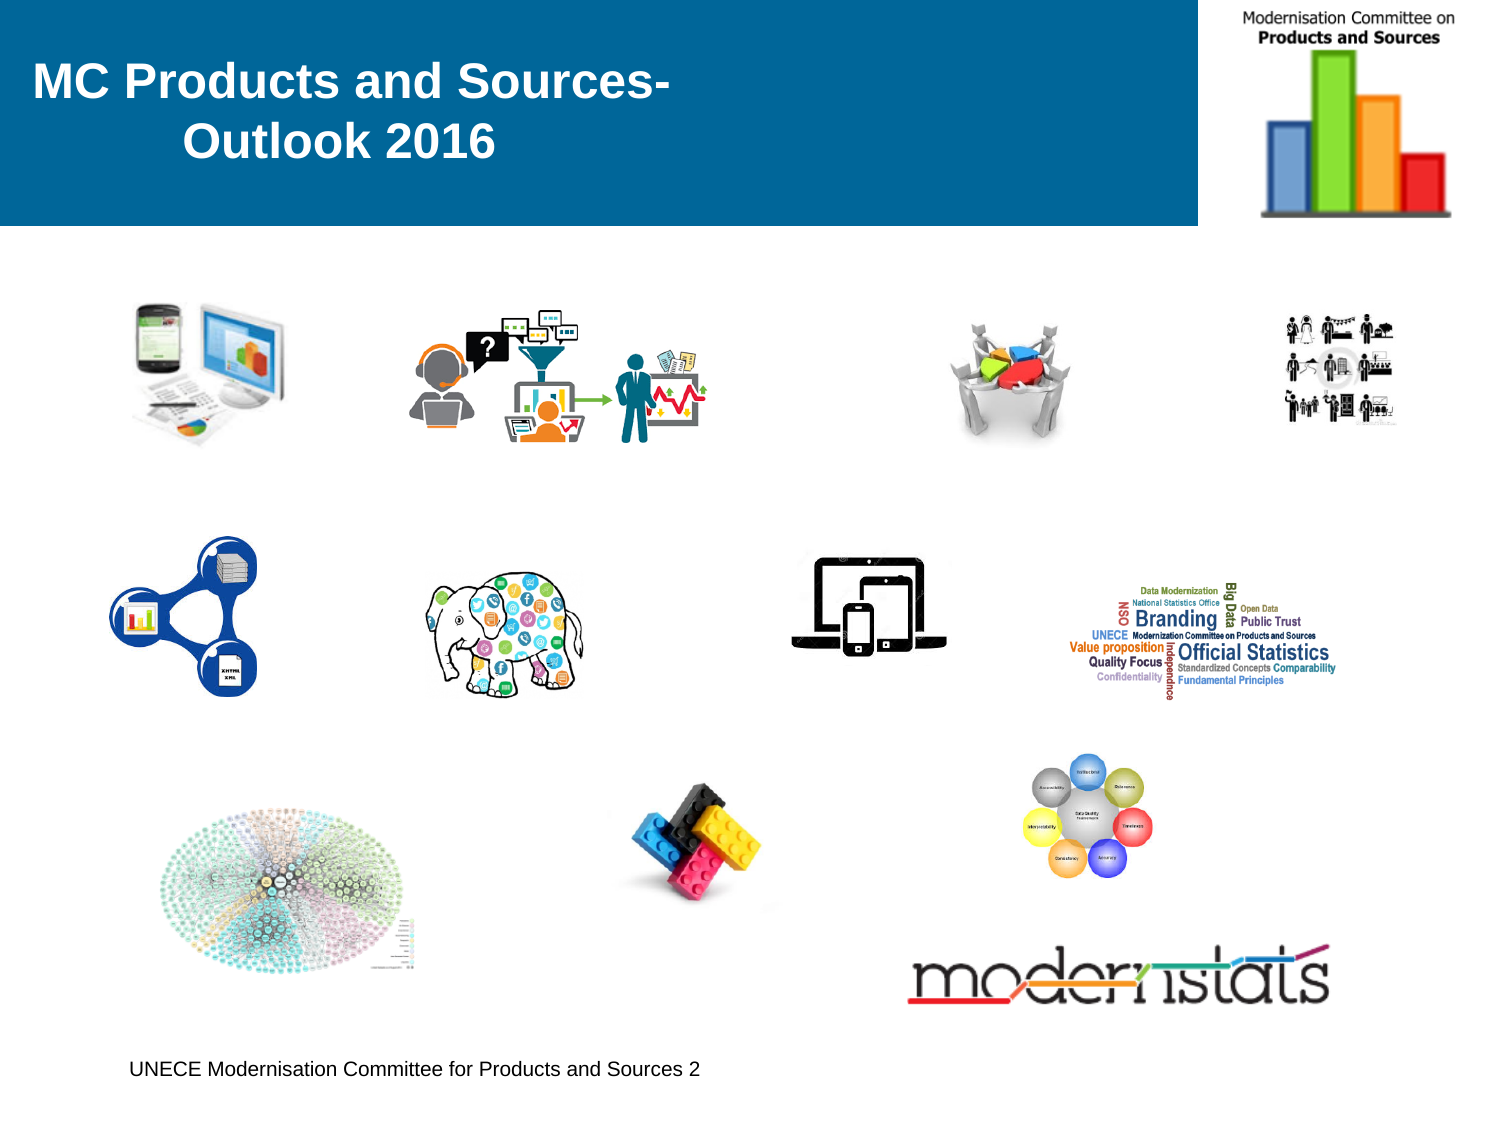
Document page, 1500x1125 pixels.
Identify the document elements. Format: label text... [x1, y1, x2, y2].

picture [1045, 563, 1362, 730]
title MC Products and Sources- Outlook 2016 [16, 14, 1178, 203]
picture [942, 313, 1079, 450]
picture [786, 536, 952, 666]
picture [607, 761, 788, 926]
picture [1280, 309, 1397, 426]
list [407, 310, 708, 443]
picture [159, 807, 416, 975]
picture [907, 942, 1339, 1011]
picture [123, 293, 298, 450]
picture [109, 536, 257, 697]
picture [1199, 0, 1500, 227]
picture [1010, 746, 1160, 882]
slide_number UNECE Modernisation Committee for Products and Sources 2 [113, 1040, 1443, 1089]
picture [416, 544, 596, 723]
